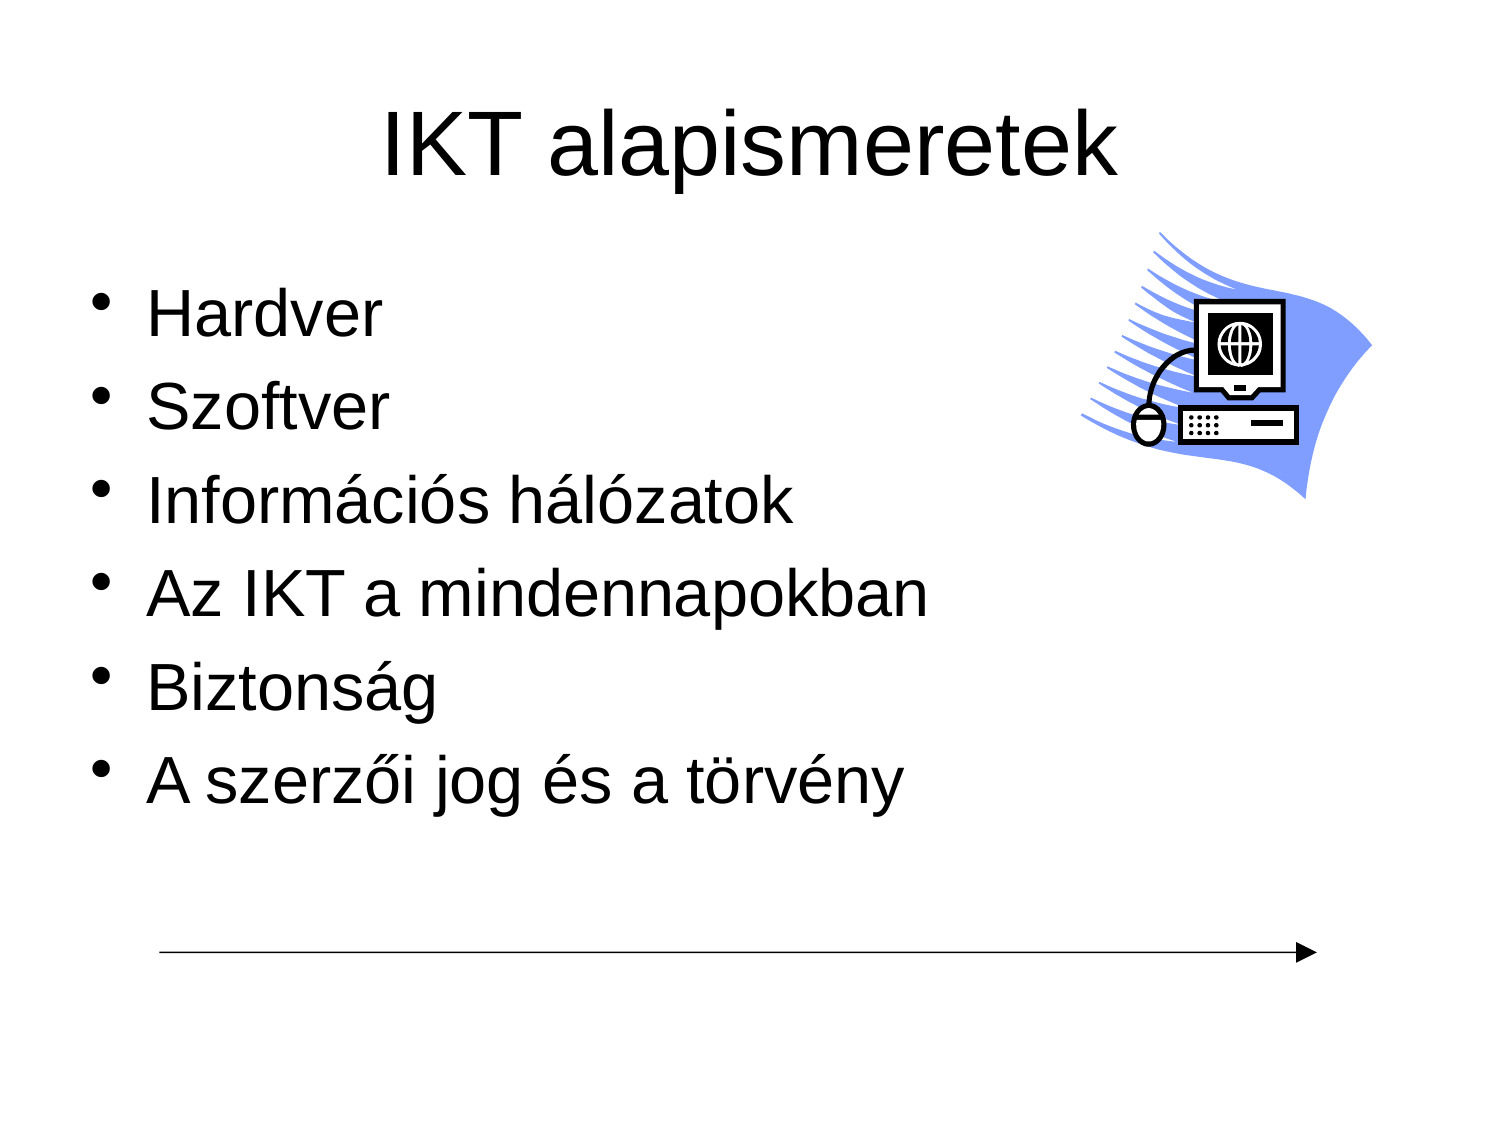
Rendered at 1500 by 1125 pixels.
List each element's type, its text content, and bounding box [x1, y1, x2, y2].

picture [1080, 231, 1373, 500]
title IKT alapismeretek [74, 44, 1426, 233]
text_box [159, 942, 1317, 963]
list Hardver Szoftver Információs hálózatok Az IKT a mindennapokban Biztonság A szerzői jog és a törvény [74, 262, 1426, 1006]
